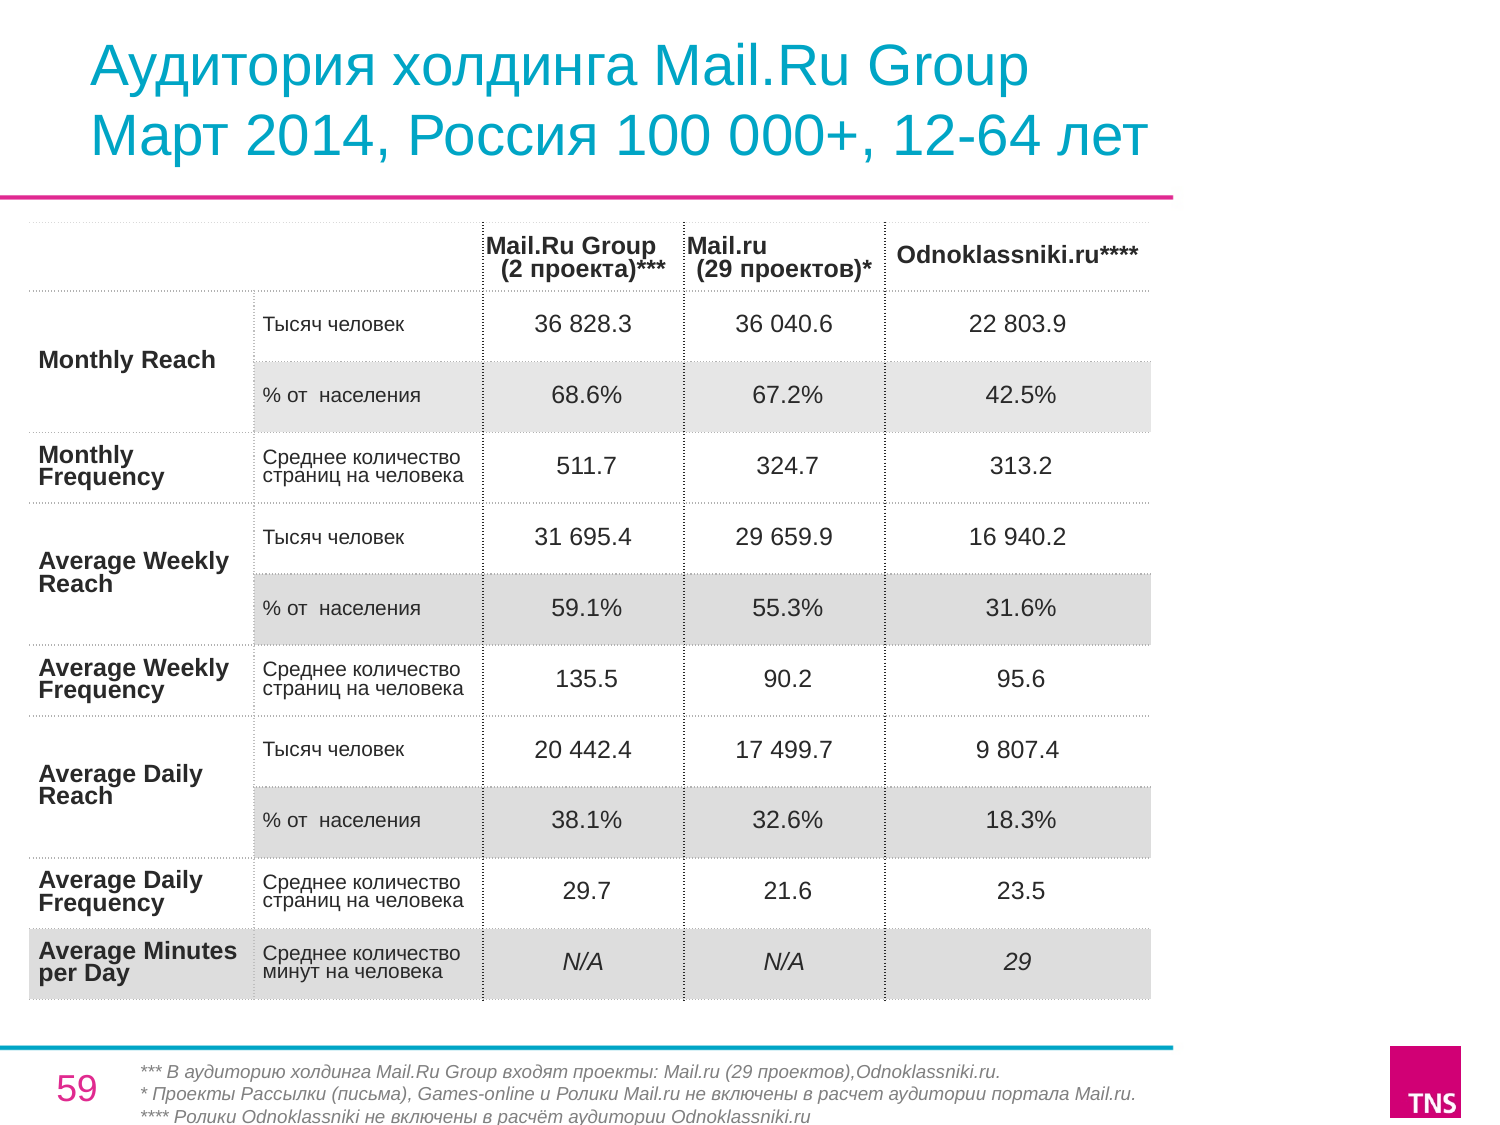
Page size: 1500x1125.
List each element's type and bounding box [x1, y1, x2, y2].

title [74, 8, 1476, 187]
picture [0, 0, 1500, 1125]
table_cell [29, 291, 1151, 999]
slide_number [40, 1055, 124, 1125]
text_box [124, 1052, 1463, 1125]
table_header [29, 223, 1151, 291]
